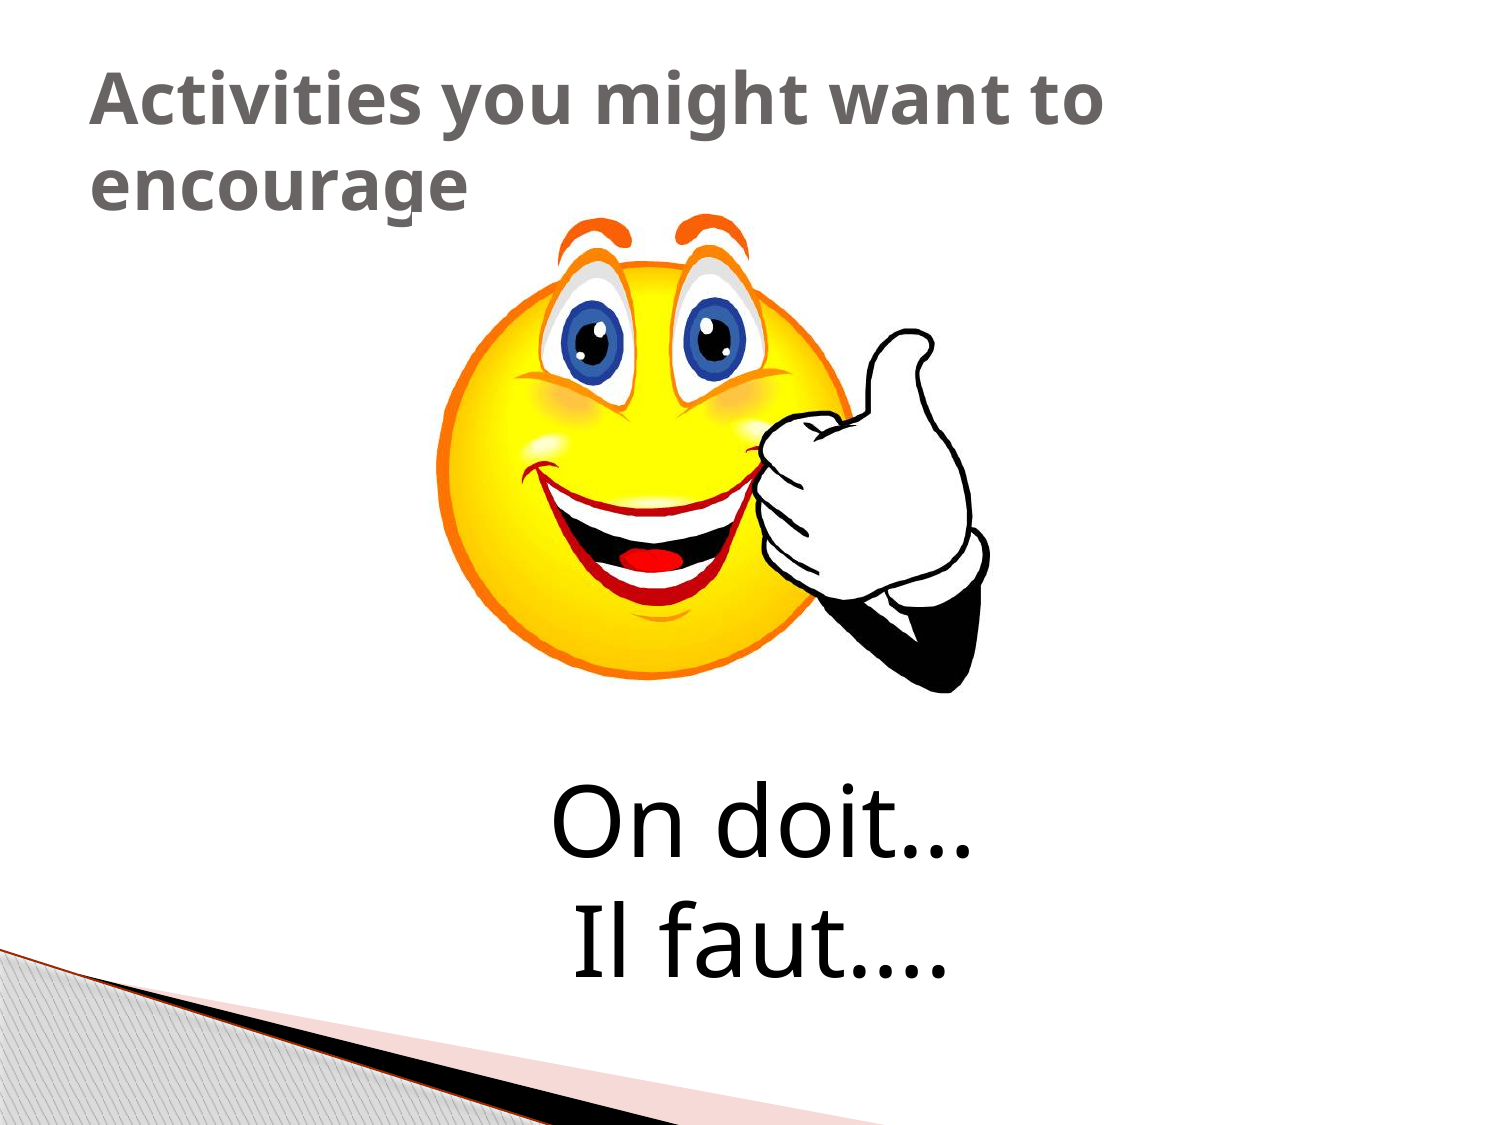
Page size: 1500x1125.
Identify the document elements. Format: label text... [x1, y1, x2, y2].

text_box On doit… Il faut…. [262, 749, 1263, 1005]
picture [412, 212, 1016, 694]
title Activities you might want to encourage [75, 45, 1425, 233]
